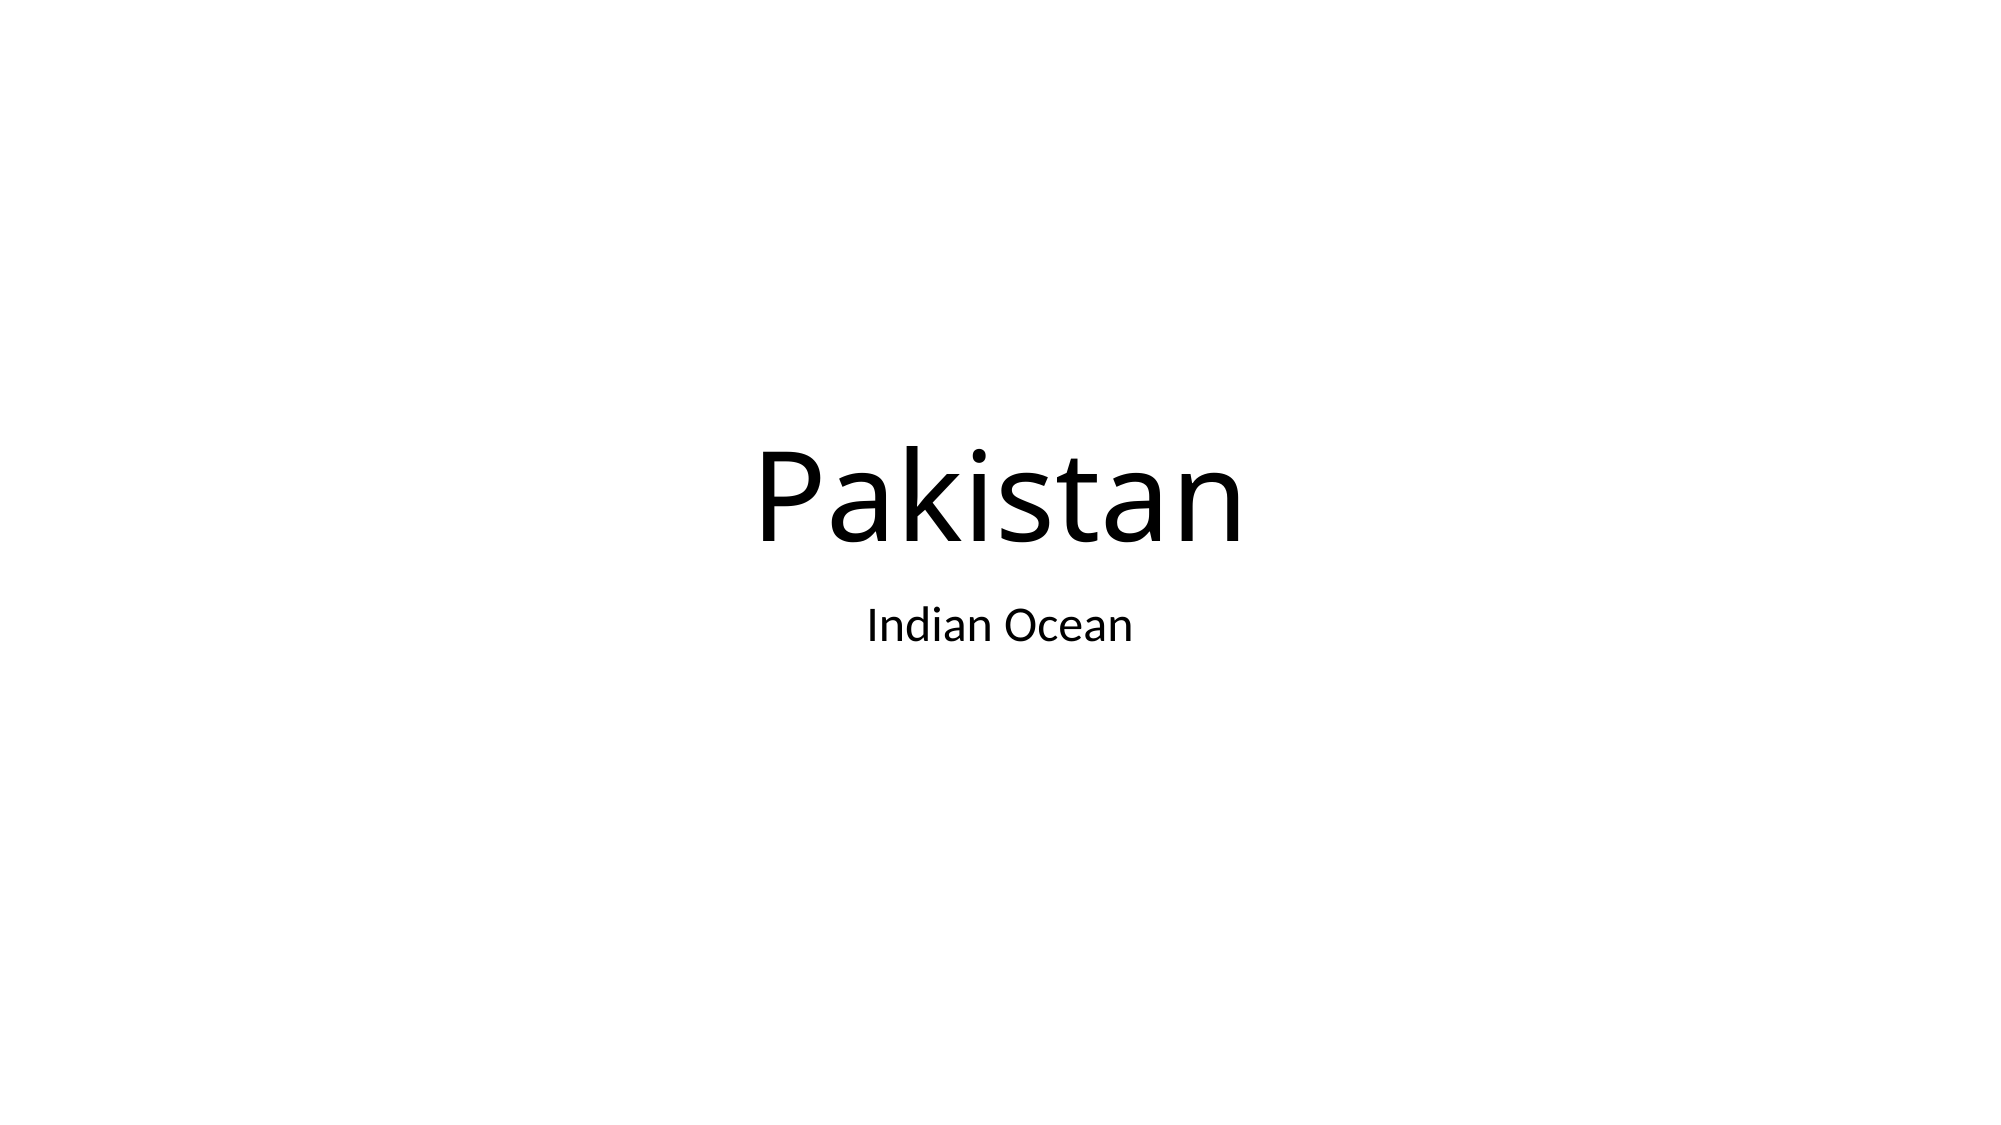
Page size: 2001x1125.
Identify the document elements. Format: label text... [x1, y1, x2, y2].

title Pakistan [249, 184, 1750, 576]
subtitle Indian Ocean [249, 590, 1750, 863]
